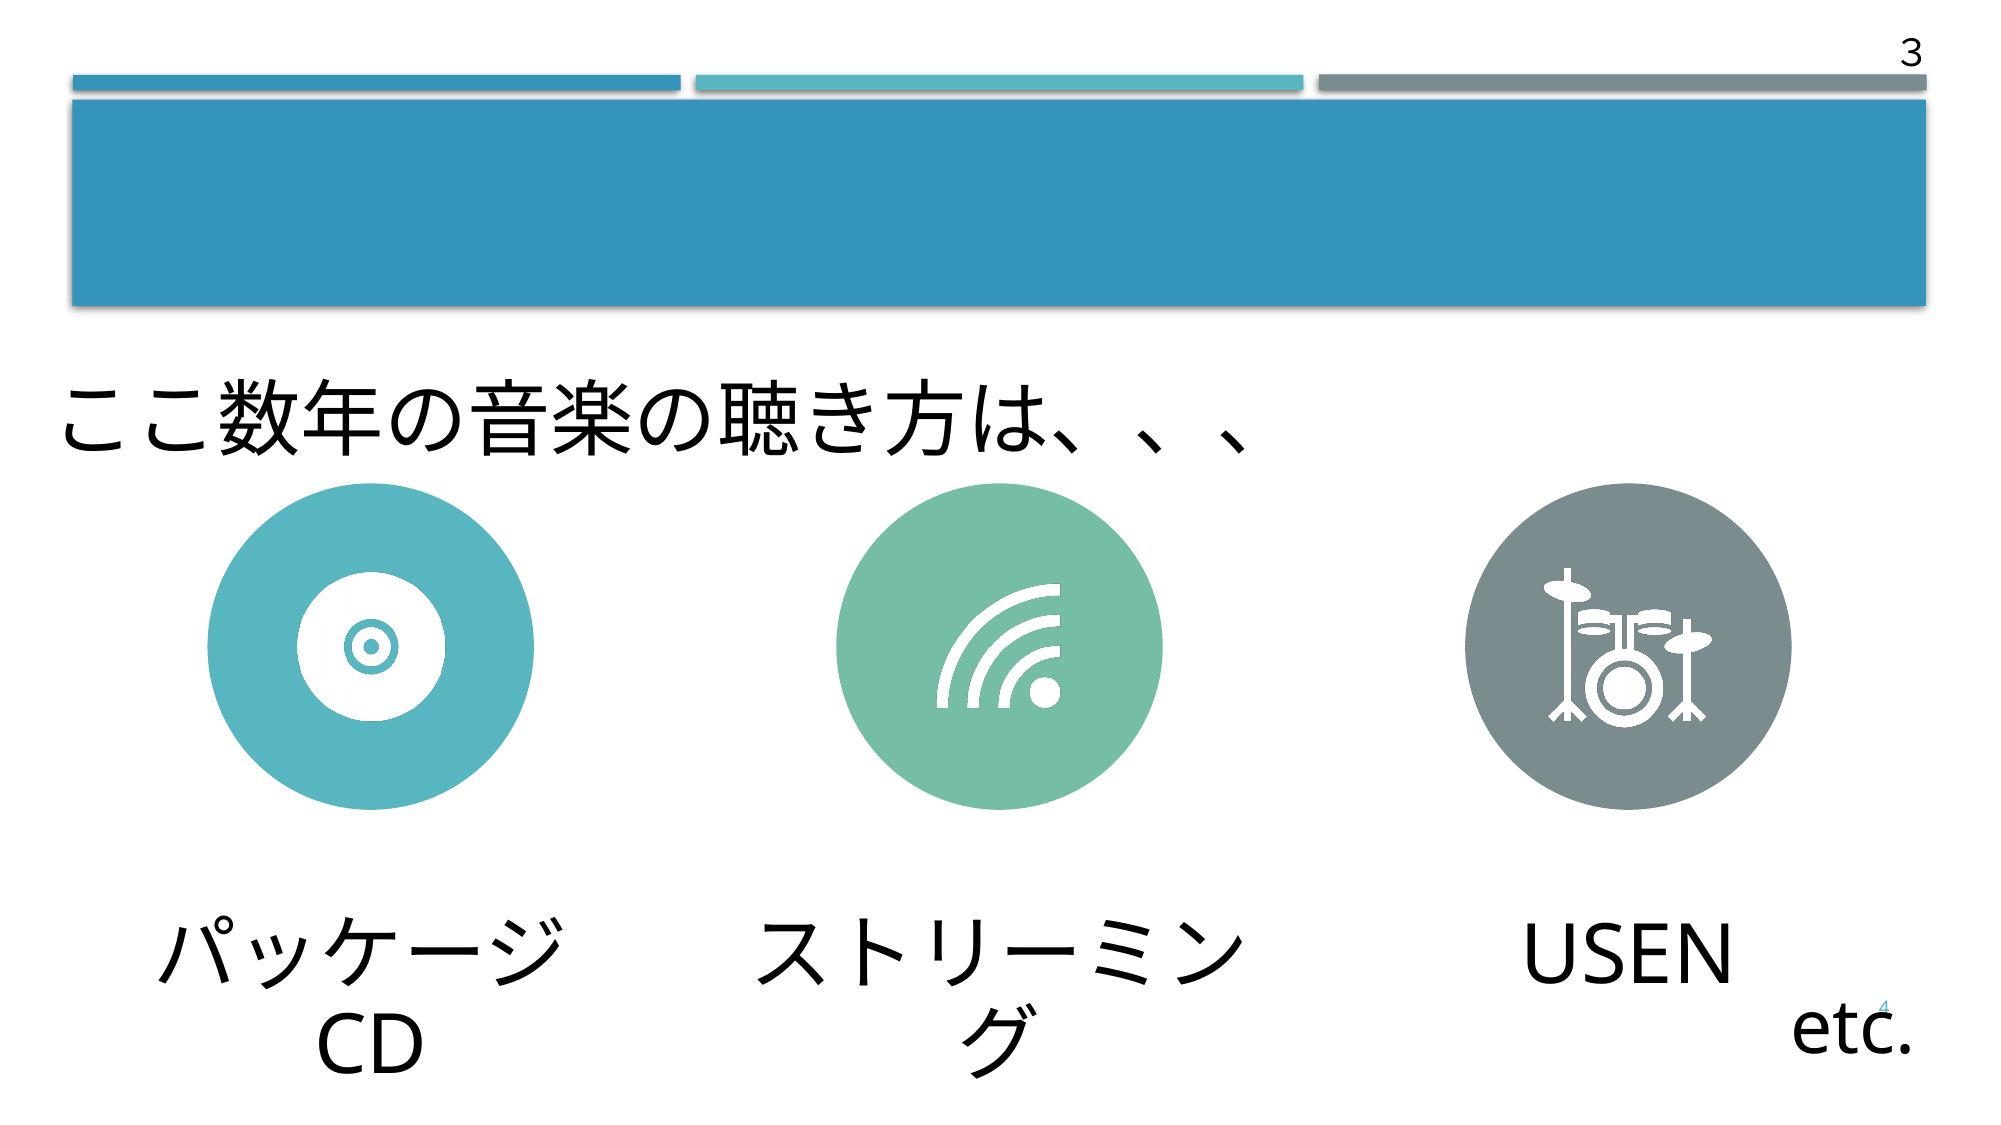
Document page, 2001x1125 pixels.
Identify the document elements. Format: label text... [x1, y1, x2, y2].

text_box etc. [1775, 971, 1931, 1076]
text_box ３ [1879, 21, 1947, 127]
text_box ここ数年の音楽の聴き方は、、、 [36, 358, 1315, 474]
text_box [94, 454, 1905, 1059]
